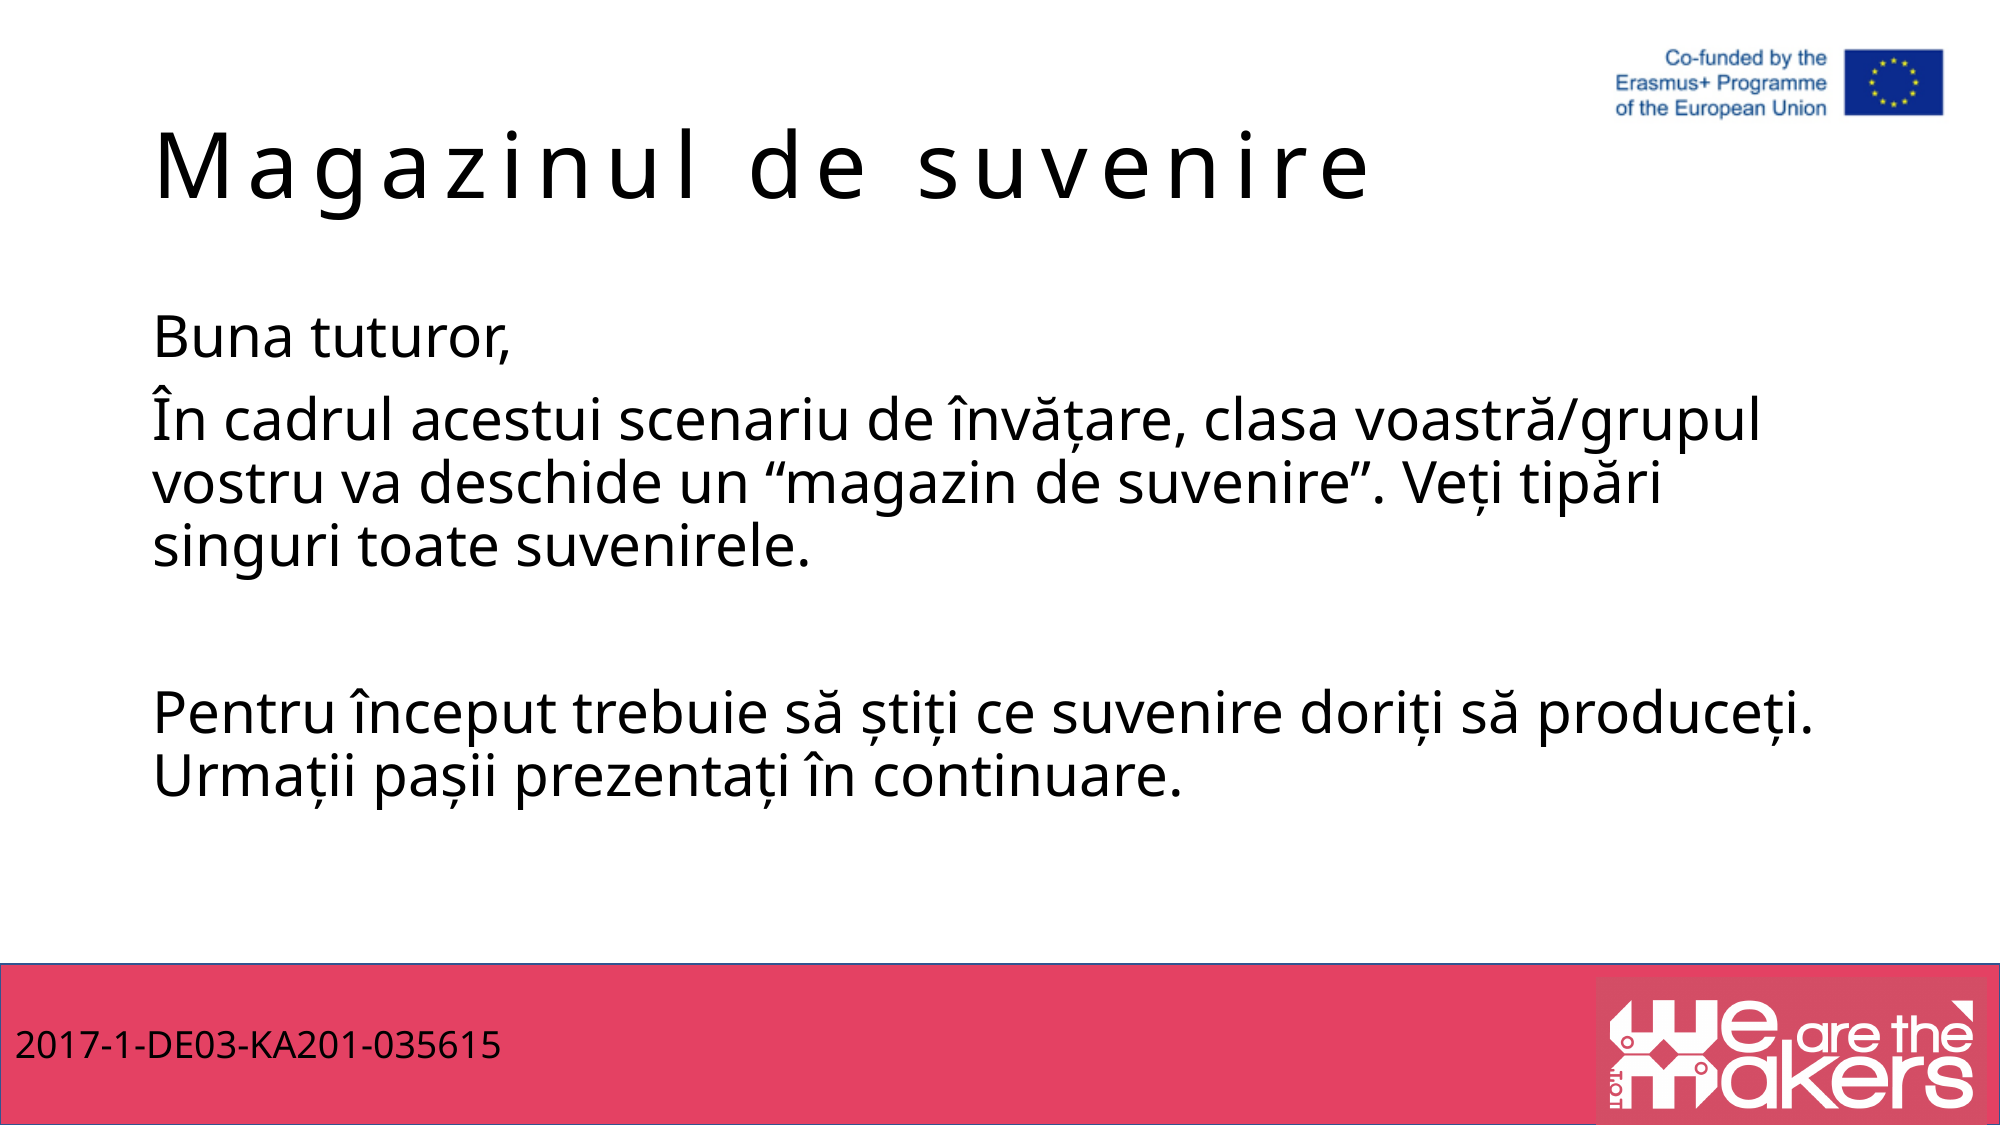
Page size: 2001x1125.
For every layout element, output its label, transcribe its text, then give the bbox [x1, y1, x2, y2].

picture [1596, 30, 1961, 136]
text_box [500, 509, 1500, 615]
text_box 2017-1-DE03-KA201-035615 [0, 1013, 581, 1074]
list Buna tuturor, În cadrul acestui scenariu de învățare, clasa voastră/grupul vostru va deschide un “magazin de suvenire”. Veți tipări singuri toate suvenirele. Pentru început trebuie să știți ce suvenire doriți să produceți. Urmații pașii prezentați în continuare. [137, 299, 1863, 875]
title Magazinul de suvenire [137, 59, 1863, 278]
picture [1596, 977, 1987, 1125]
text_box [0, 963, 2000, 1125]
